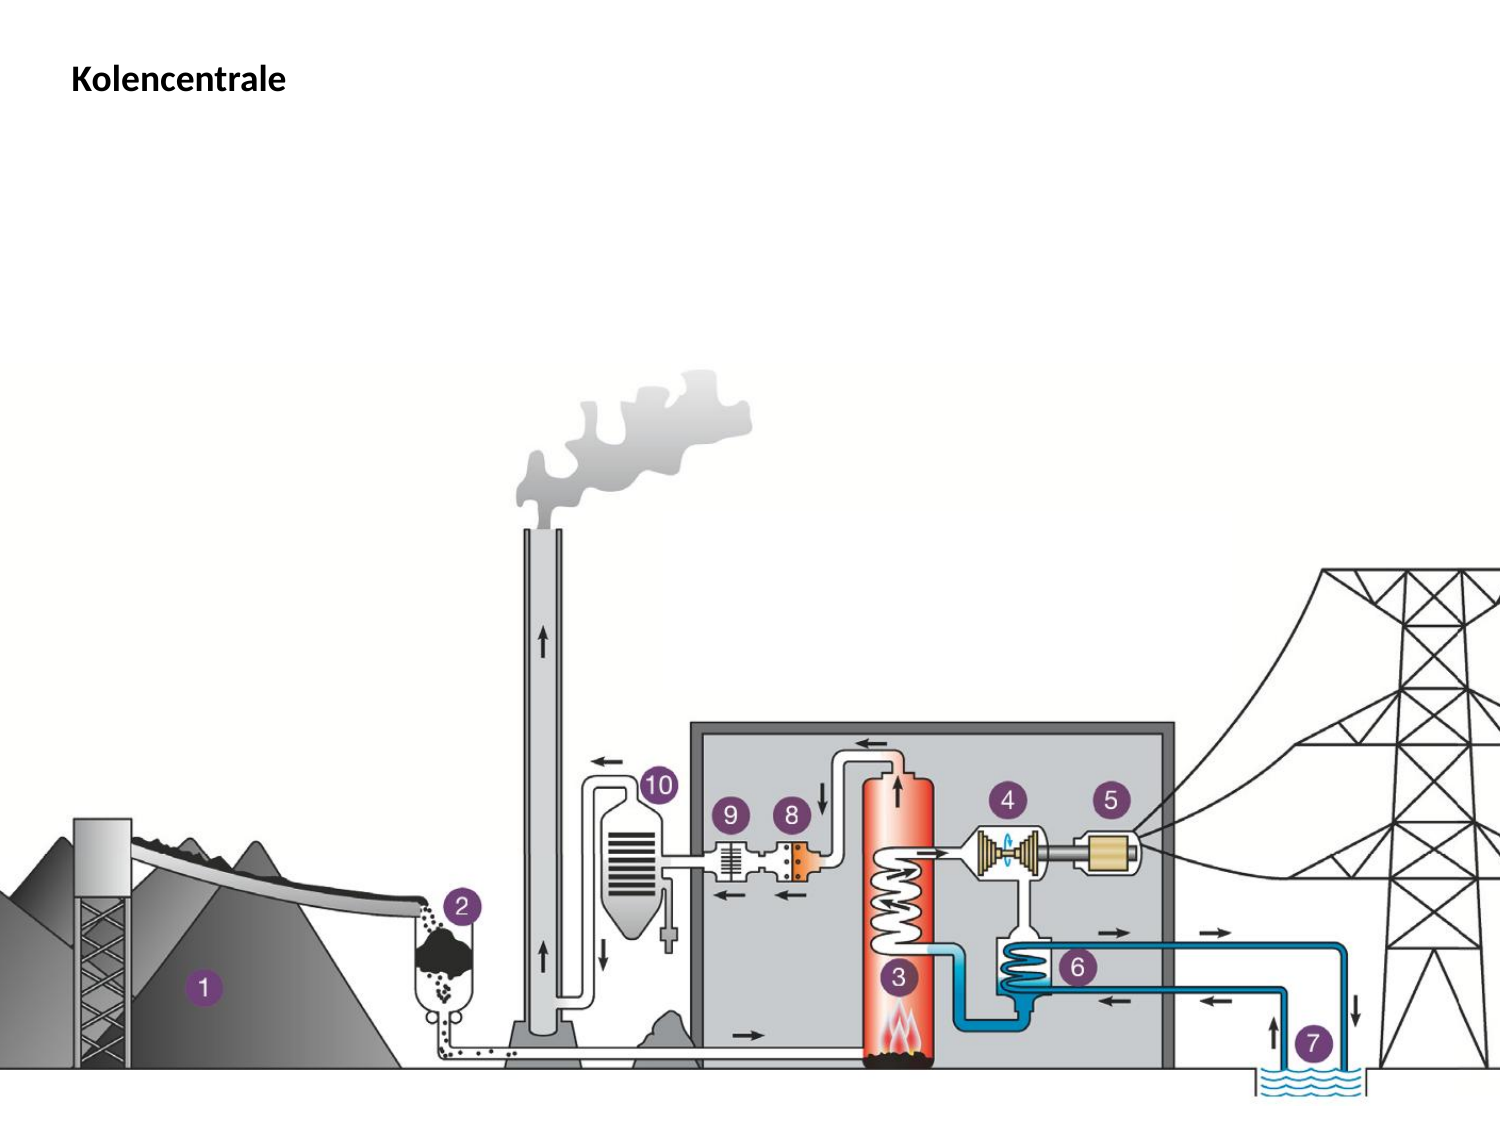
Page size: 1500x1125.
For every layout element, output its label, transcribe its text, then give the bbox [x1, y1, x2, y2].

picture [0, 322, 1500, 1106]
text_box Kolencentrale [56, 46, 1489, 107]
